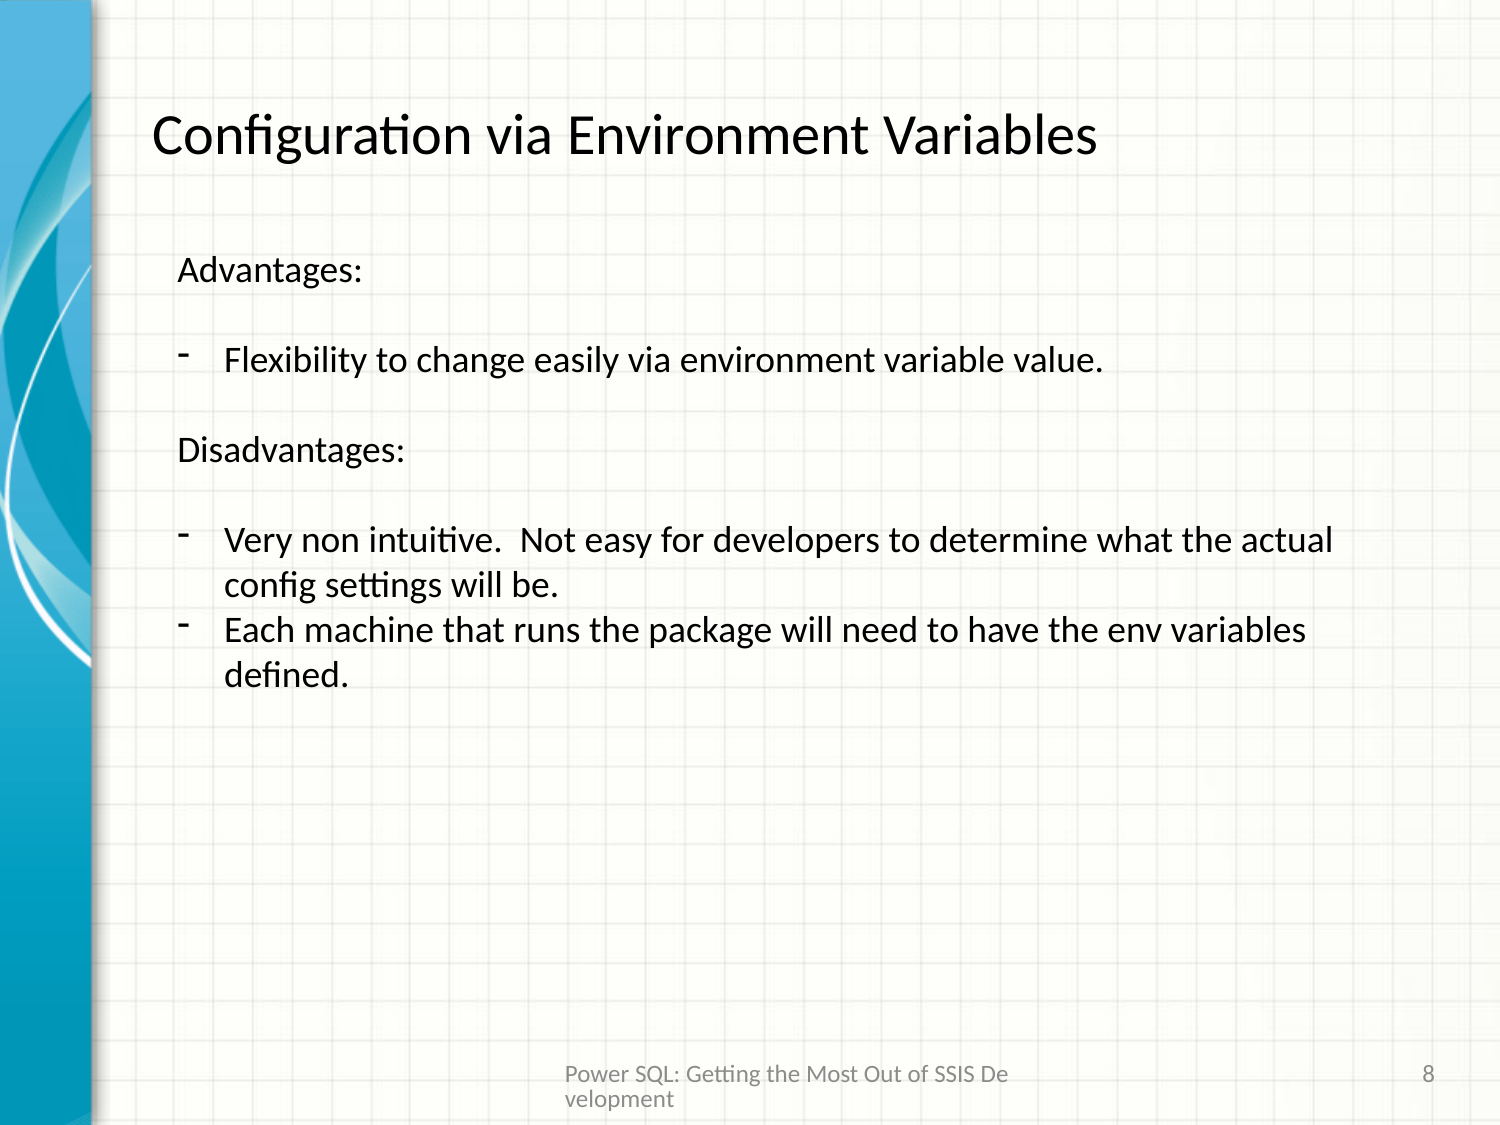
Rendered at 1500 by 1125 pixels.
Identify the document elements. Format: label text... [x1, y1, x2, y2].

slide_number 8 [1100, 1042, 1450, 1103]
text_box Advantages: Flexibility to change easily via environment variable value. Disadvantages: Very non intuitive. Not easy for developers to determine what the actual config settings will be. Each machine that runs the package will need to have the env variables defined. [162, 237, 1450, 748]
footer Power SQL: Getting the Most Out of SSIS Development [549, 1042, 1025, 1103]
picture [0, 0, 1500, 1125]
title Configuration via Environment Variables [137, 50, 1250, 213]
